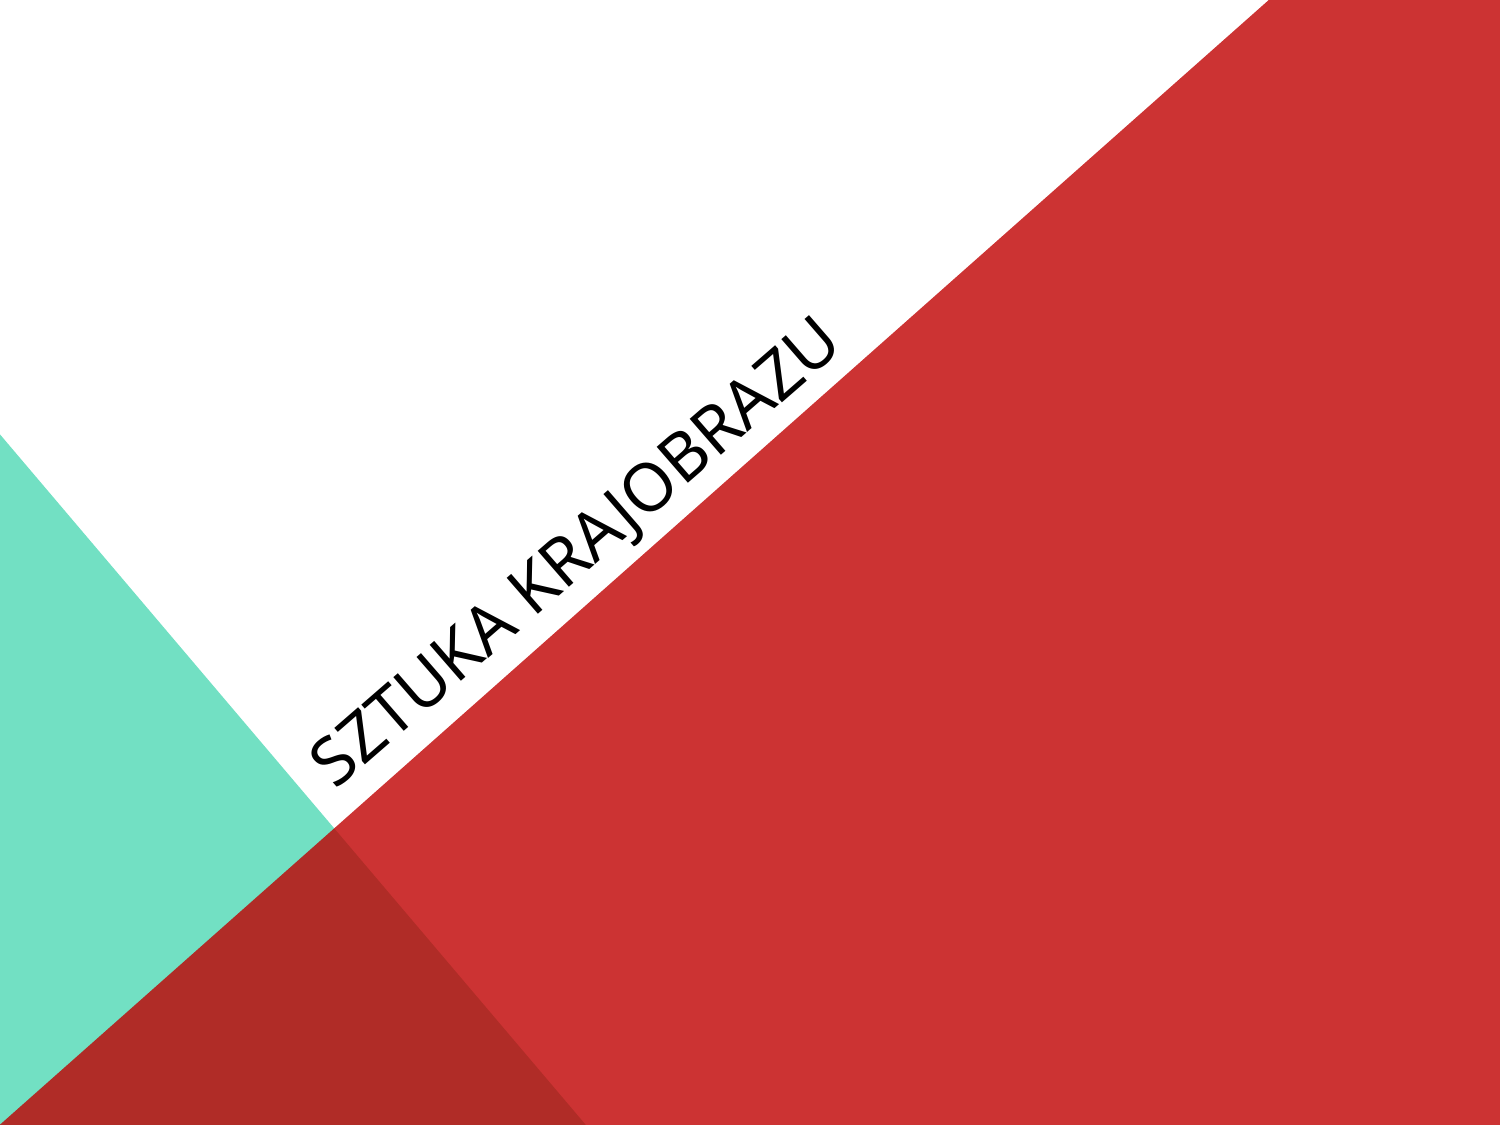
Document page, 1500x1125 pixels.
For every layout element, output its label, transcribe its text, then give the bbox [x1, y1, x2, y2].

title sZtuka krajobrazu [204, 54, 1034, 812]
